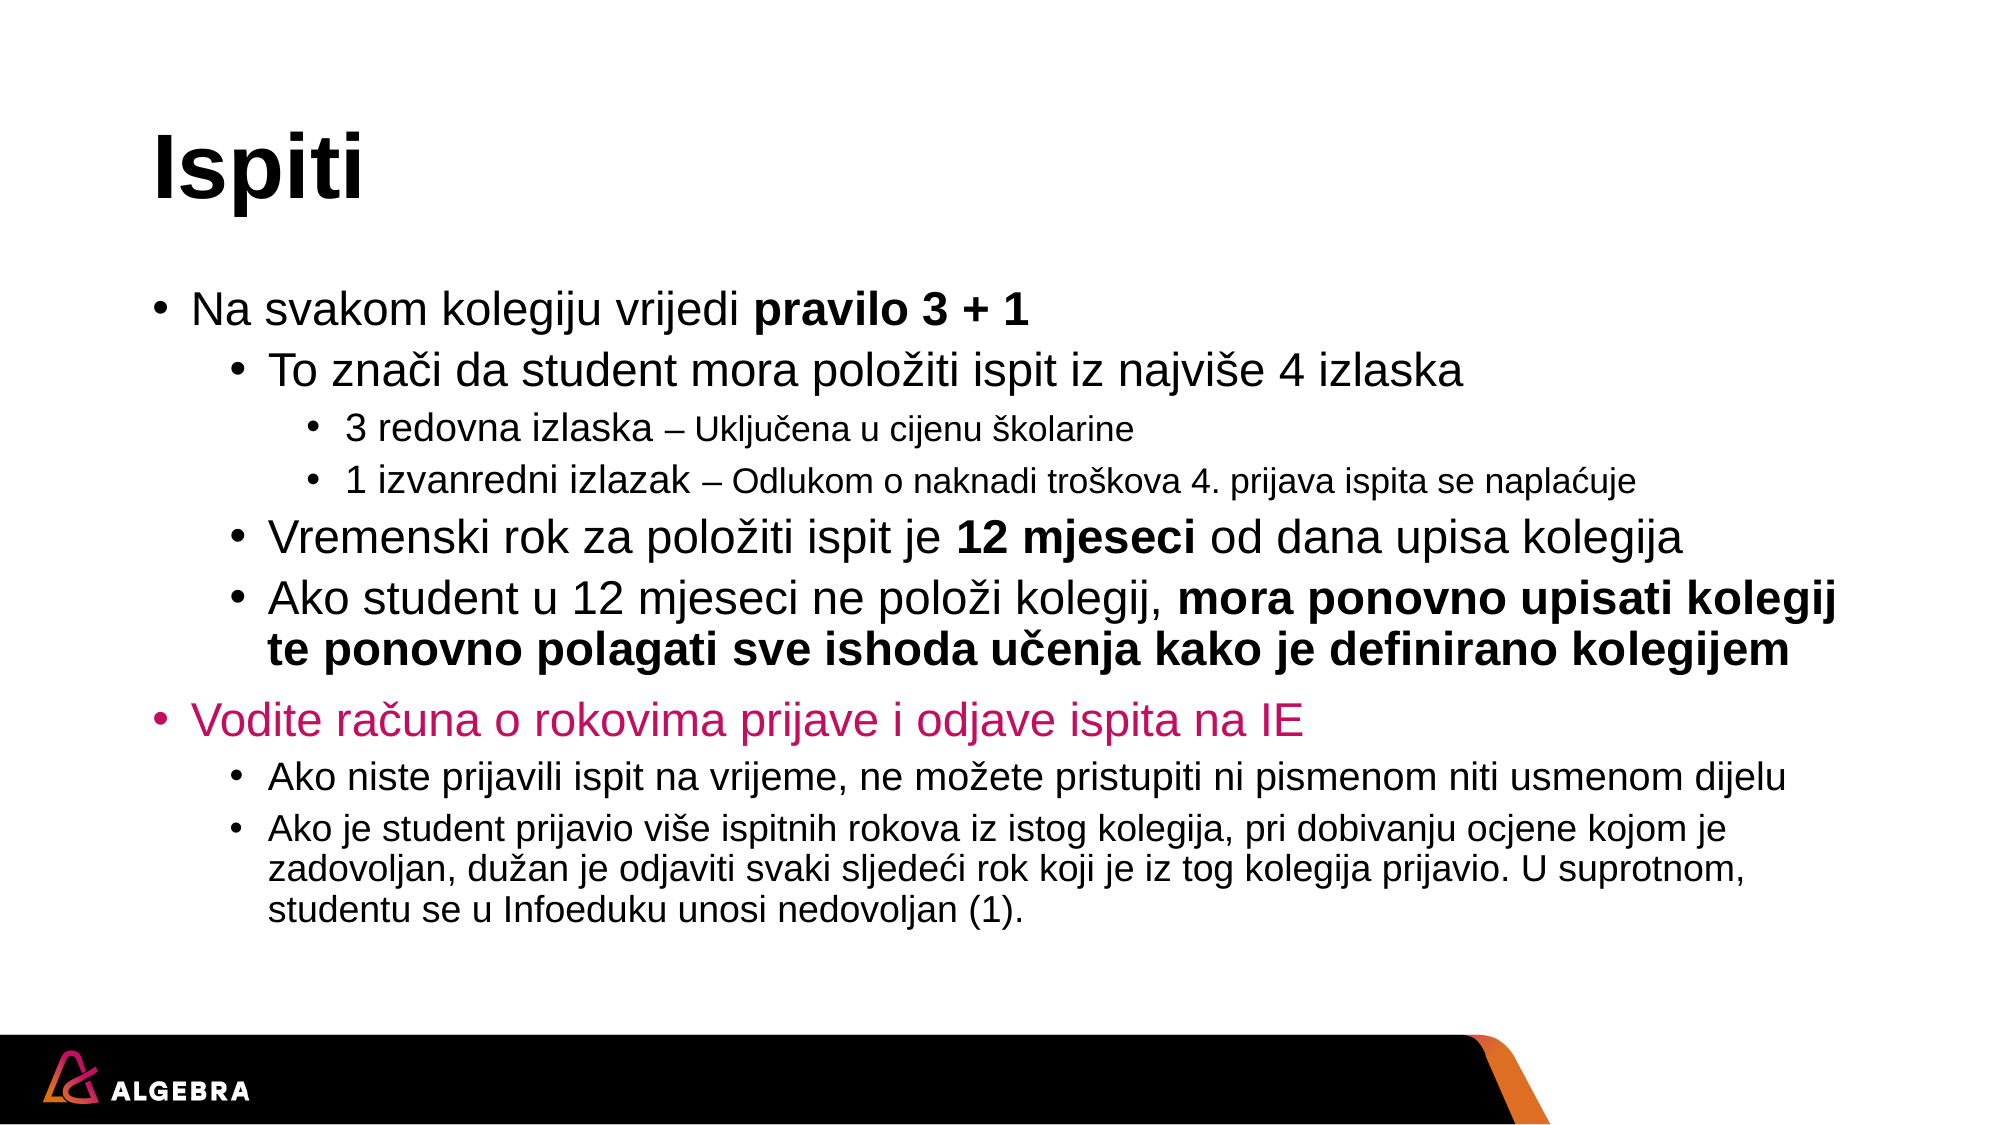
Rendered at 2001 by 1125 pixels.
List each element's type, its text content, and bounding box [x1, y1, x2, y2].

list Na svakom kolegiju vrijedi pravilo 3 + 1 To znači da student mora položiti ispit iz najviše 4 izlaska 3 redovna izlaska – Uključena u cijenu školarine 1 izvanredni izlazak – Odlukom o naknadi troškova 4. prijava ispita se naplaćuje Vremenski rok za položiti ispit je 12 mjeseci od dana upisa kolegija Ako student u 12 mjeseci ne položi kolegij, mora ponovno upisati kolegij te ponovno polagati sve ishoda učenja kako je definirano kolegijem Vodite računa o rokovima prijave i odjave ispita na IE Ako niste prijavili ispit na vrijeme, ne možete pristupiti ni pismenom niti usmenom dijelu Ako je student prijavio više ispitnih rokova iz istog kolegija, pri dobivanju ocjene kojom je zadovoljan, dužan je odjaviti svaki sljedeći rok koji je iz tog kolegija prijavio. U suprotnom, studentu se u Infoeduku unosi nedovoljan (1). [137, 277, 1863, 992]
picture [0, 1034, 1733, 1125]
title Ispiti [137, 59, 1863, 277]
